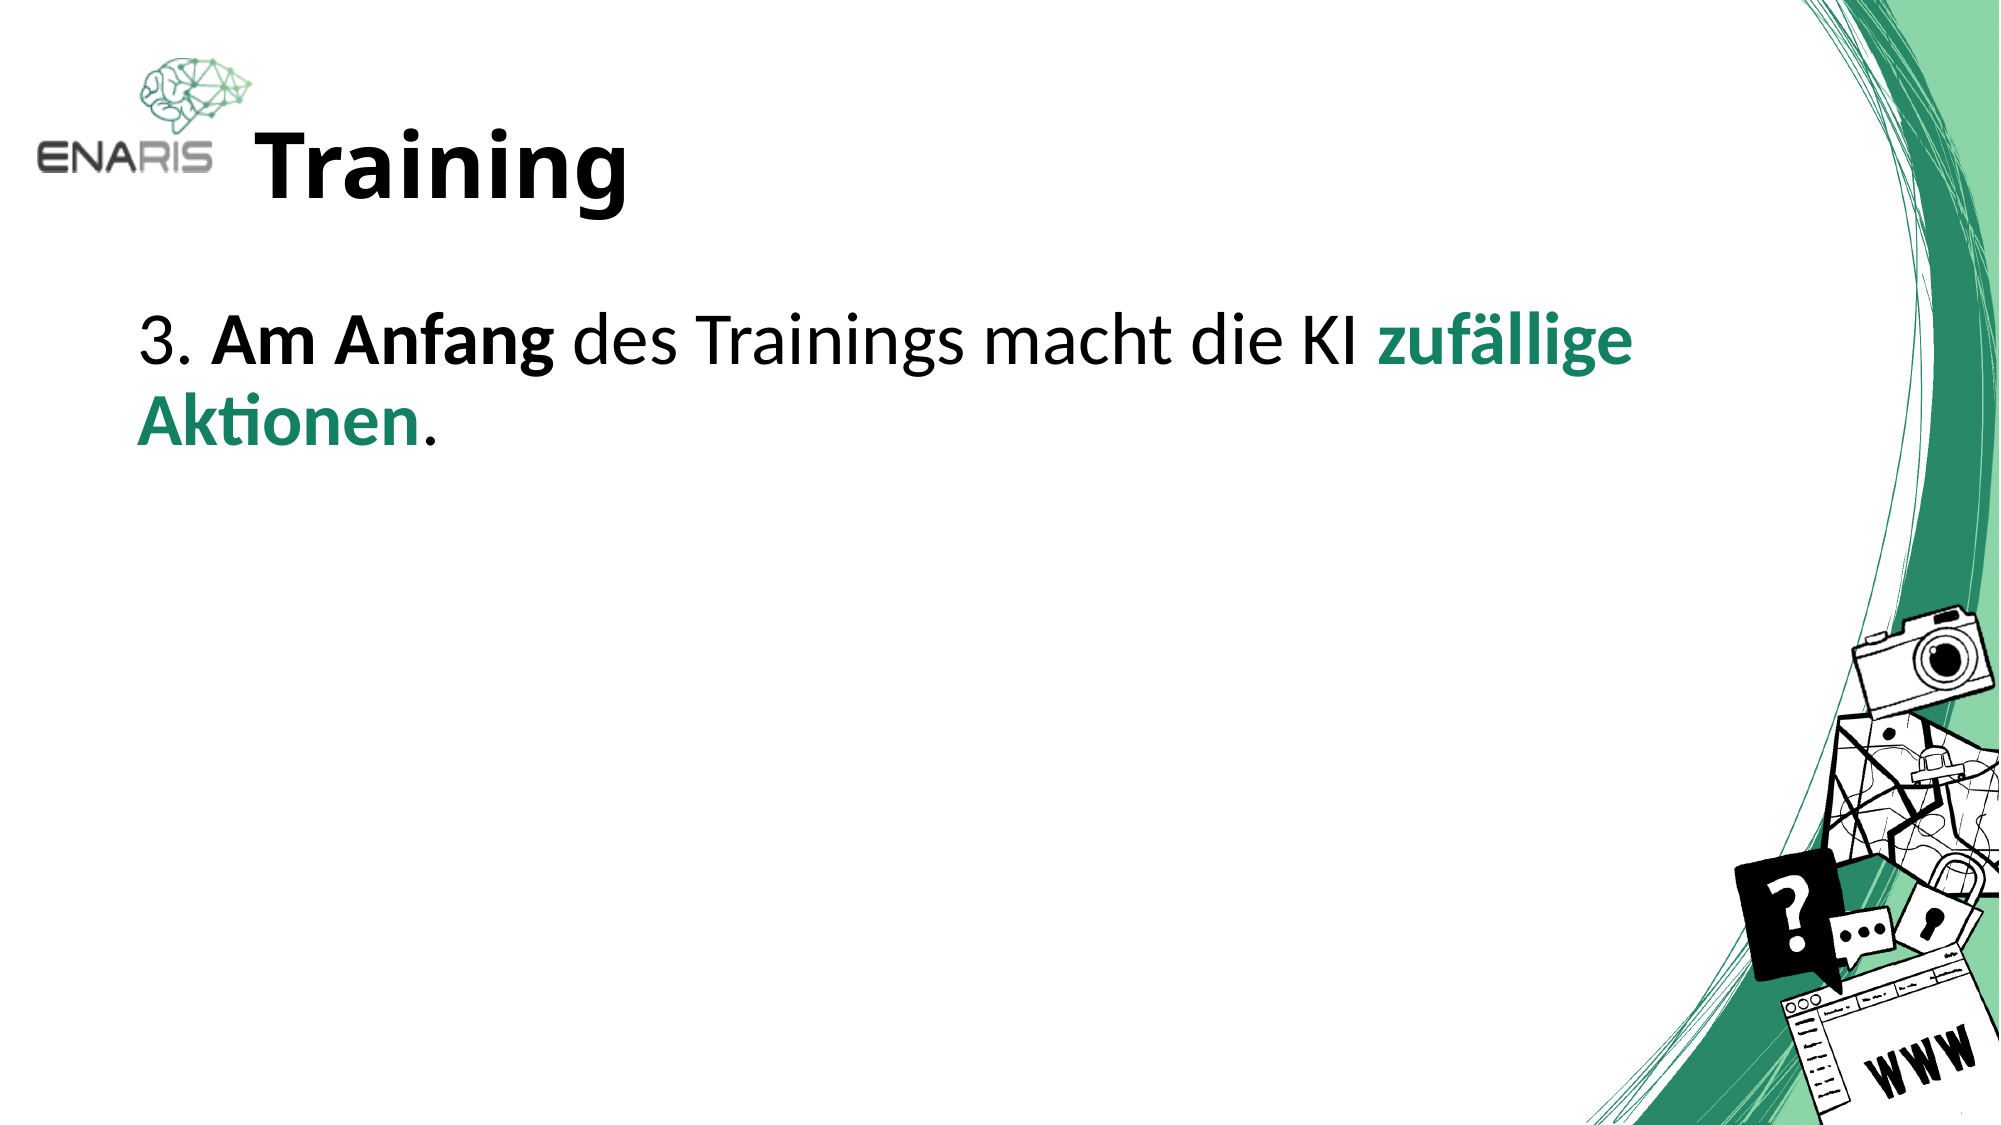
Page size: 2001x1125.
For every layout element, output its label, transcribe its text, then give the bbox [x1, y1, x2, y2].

picture [408, 0, 1999, 1125]
title Training [253, 59, 1863, 278]
picture [37, 58, 254, 173]
list 3. Am Anfang des Trainings macht die KI zufällige Aktionen. [137, 299, 1728, 1014]
